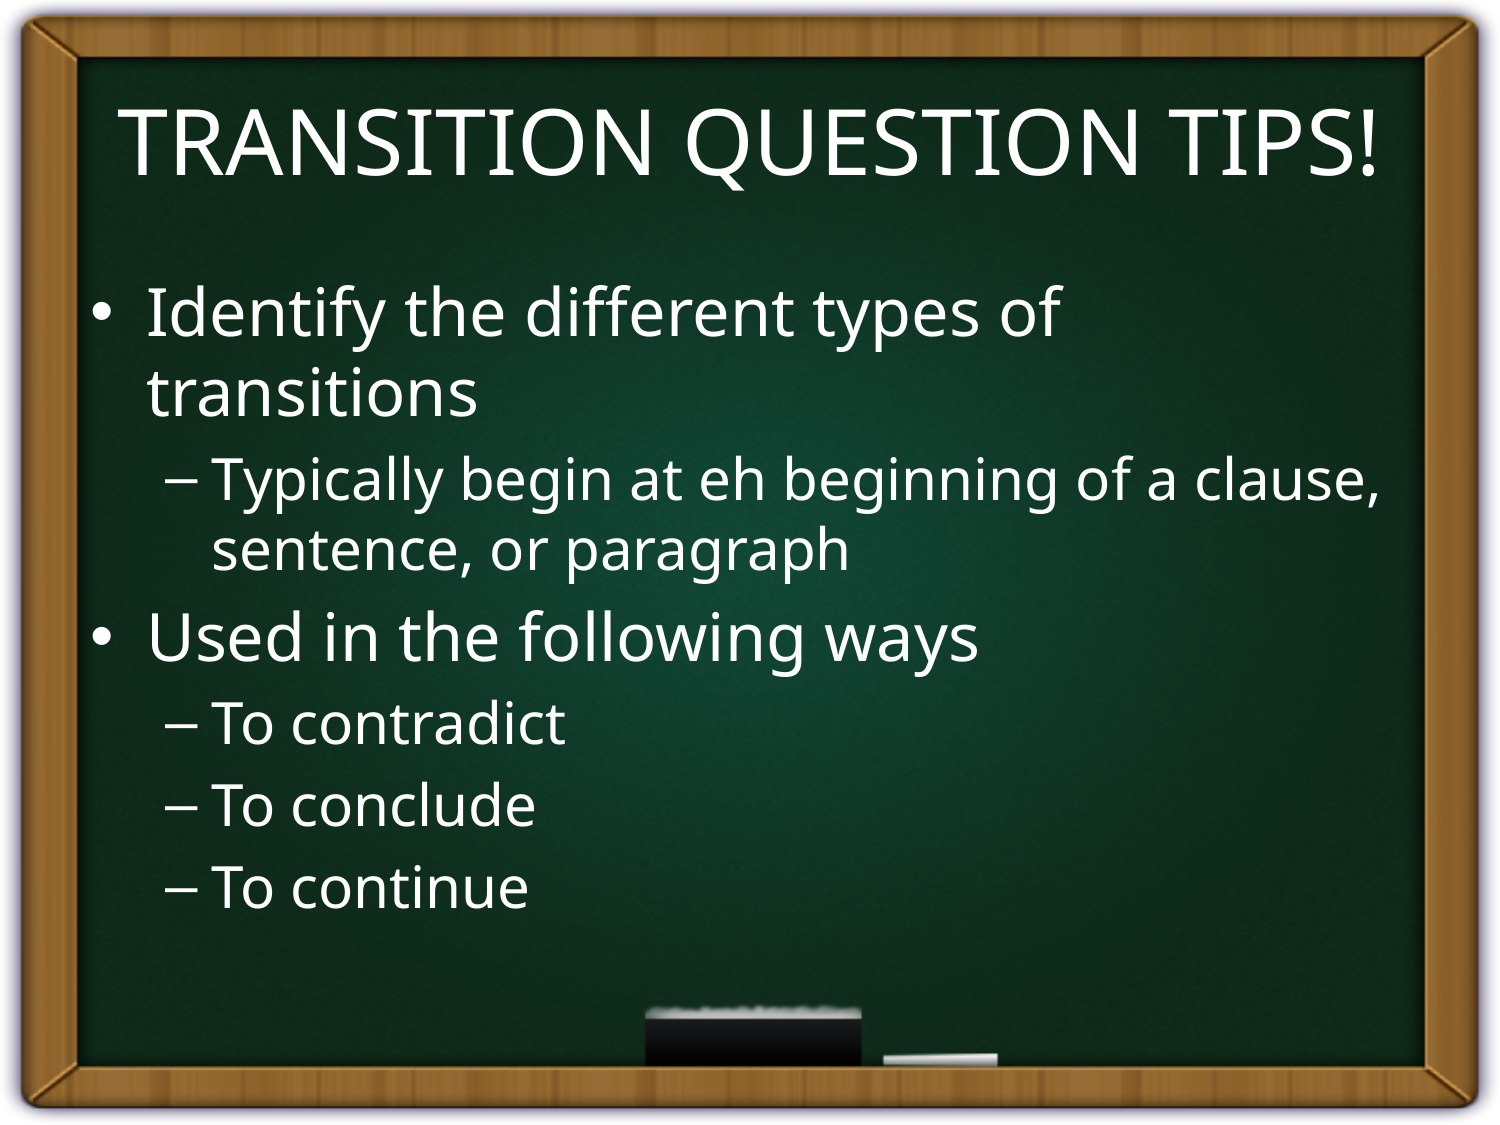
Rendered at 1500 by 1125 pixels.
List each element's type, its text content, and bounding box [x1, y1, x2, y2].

title TRANSITION QUESTION TIPS! [75, 45, 1425, 233]
list Identify the different types of transitions Typically begin at eh beginning of a clause, sentence, or paragraph Used in the following ways To contradict To conclude To continue [75, 262, 1425, 1005]
picture [0, 0, 1500, 1125]
